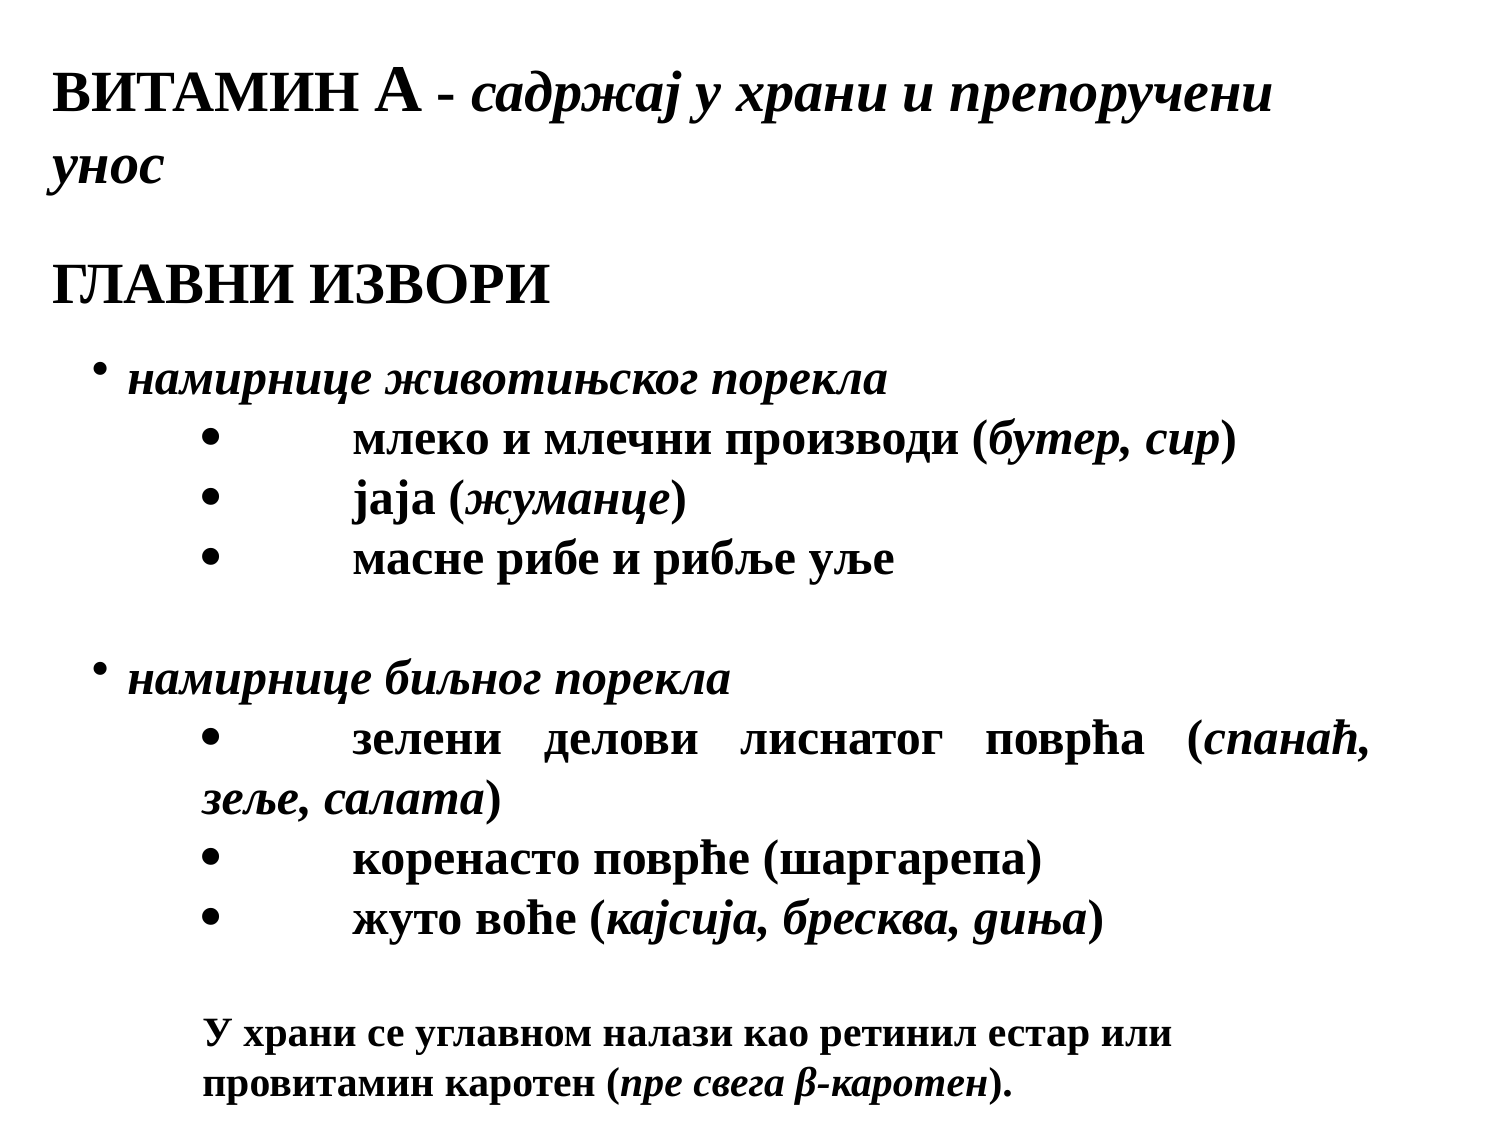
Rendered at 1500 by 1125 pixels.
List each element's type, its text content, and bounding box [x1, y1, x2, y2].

text_box ВИТАМИН А - садржај у храни и препоручени унос ГЛАВНИ ИЗВОРИ намирнице животињског порекла · млеко и млечни производи (бутер, сир) · јаја (жуманце) · масне рибе и рибље уље намирнице биљног порекла · зелени делови лиснатог поврћа (спанаћ, зеље, салата) · коренасто поврће (шаргарепа) · жуто воће (кајсија, бресква, диња) У храни се углавном налази као ретинил естар или провитамин каротен (пре свега β-каротен). [37, 37, 1387, 1113]
